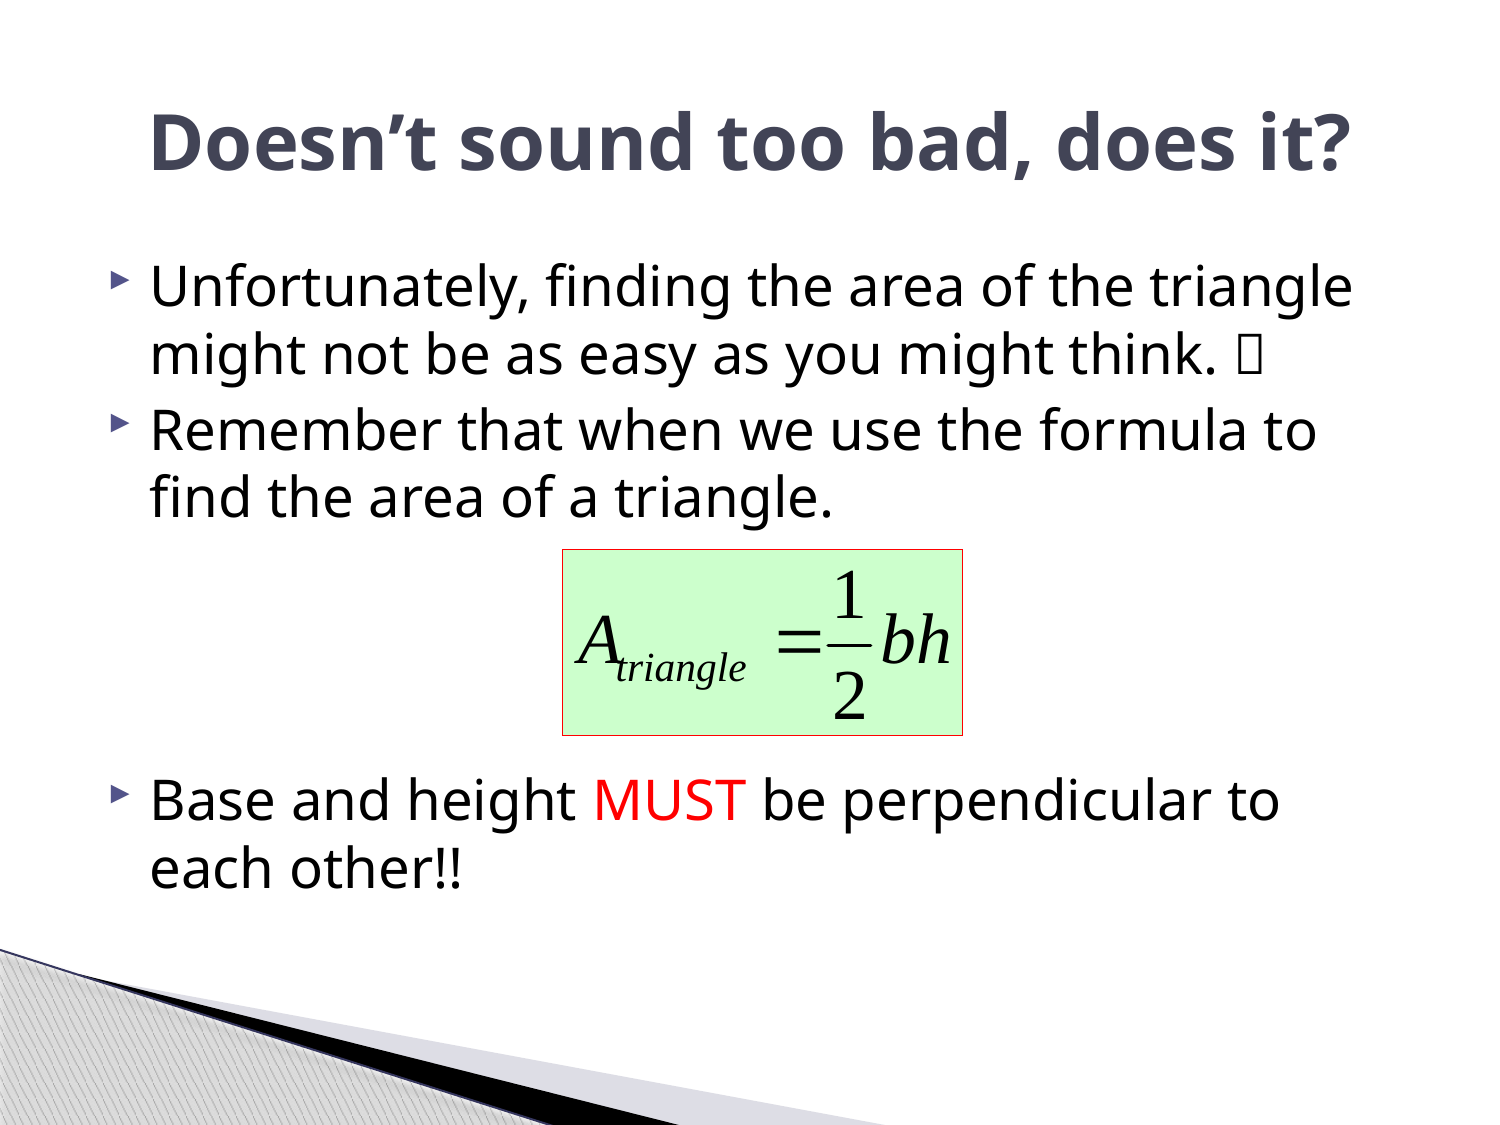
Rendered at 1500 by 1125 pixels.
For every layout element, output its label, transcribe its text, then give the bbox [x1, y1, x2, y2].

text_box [562, 549, 963, 736]
title Doesn’t sound too bad, does it? [75, 45, 1425, 233]
list Unfortunately, finding the area of the triangle might not be as easy as you might think.  Remember that when we use the formula to find the area of a triangle. Base and height MUST be perpendicular to each other!! [75, 243, 1425, 986]
